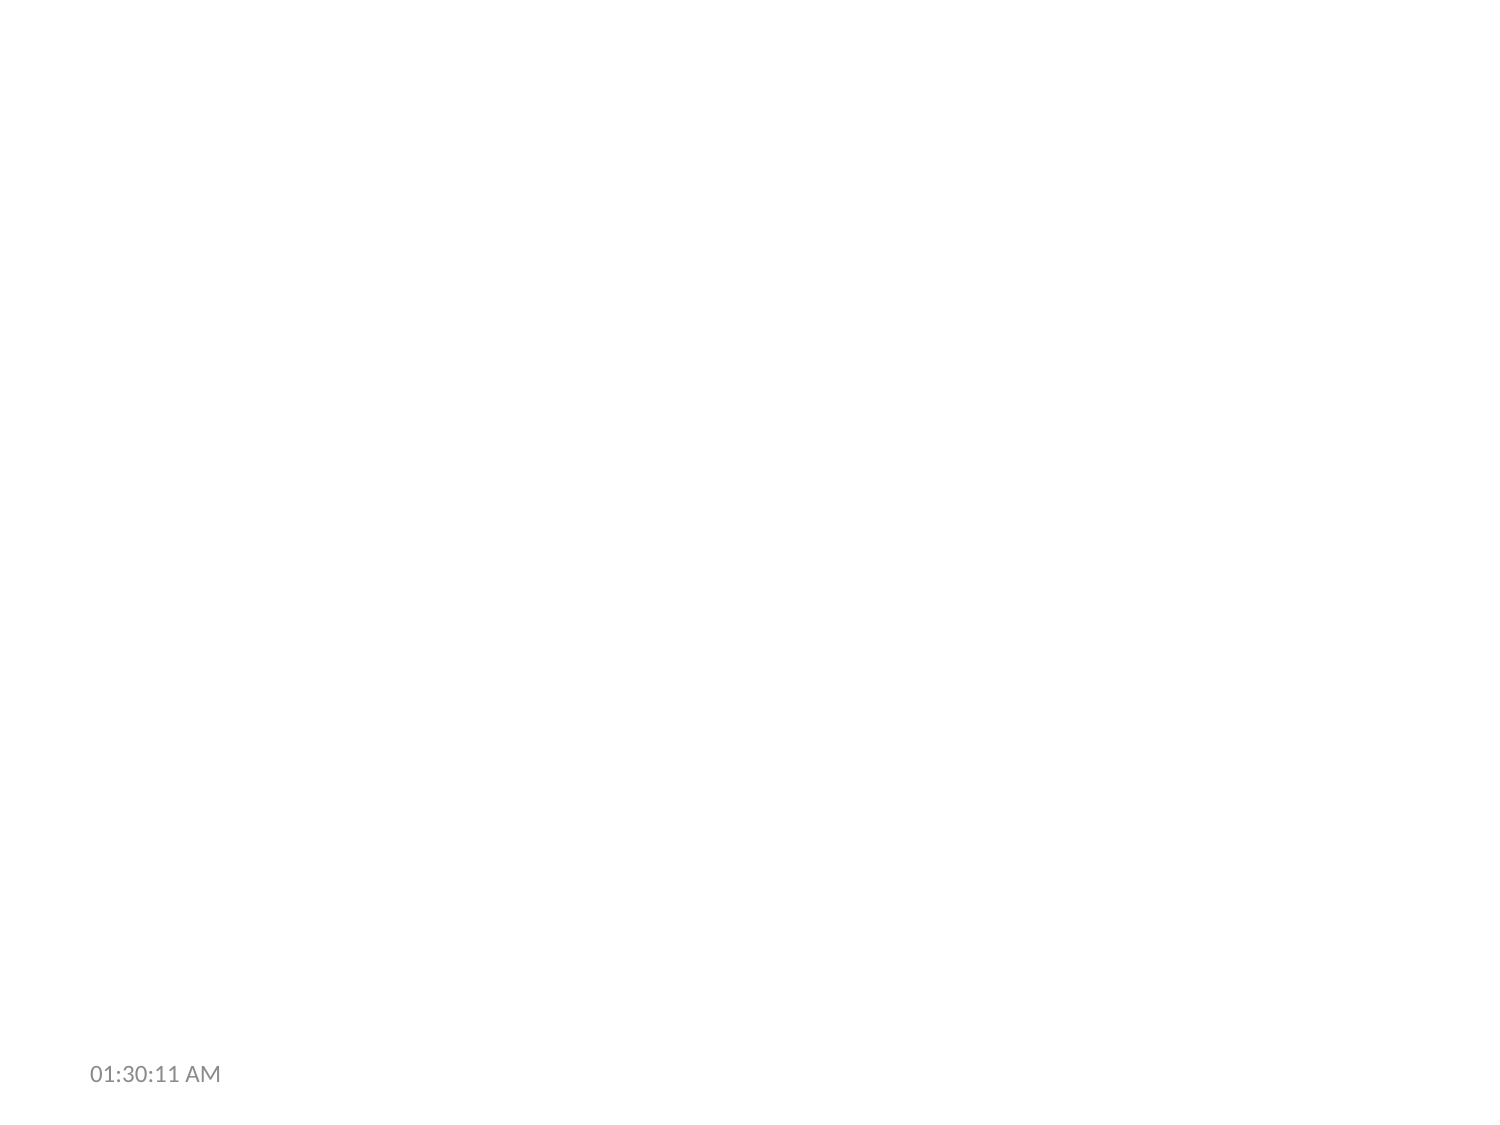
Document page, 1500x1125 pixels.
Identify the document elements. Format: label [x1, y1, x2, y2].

slide_number [75, 1042, 425, 1103]
